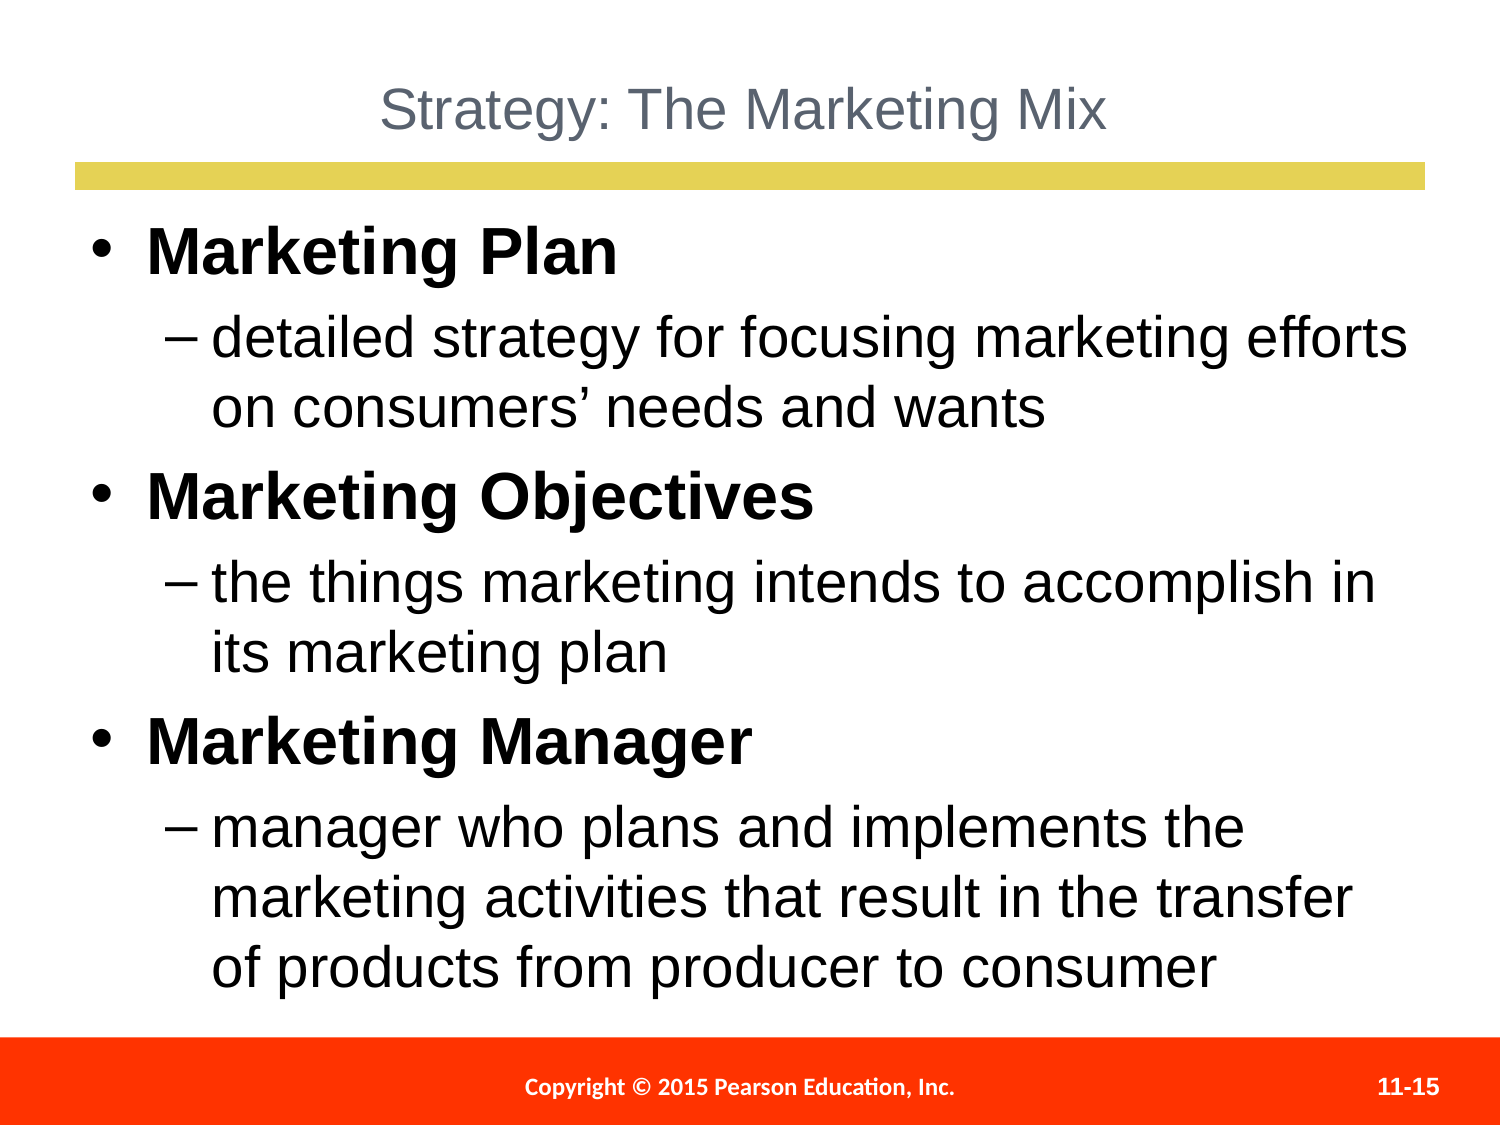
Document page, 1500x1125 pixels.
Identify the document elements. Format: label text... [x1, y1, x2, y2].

title Strategy: The Marketing Mix [49, 12, 1438, 201]
list Marketing Plan detailed strategy for focusing marketing efforts on consumers’ needs and wants Marketing Objectives the things marketing intends to accomplish in its marketing plan Marketing Manager manager who plans and implements the marketing activities that result in the transfer of products from producer to consumer [74, 199, 1426, 1006]
